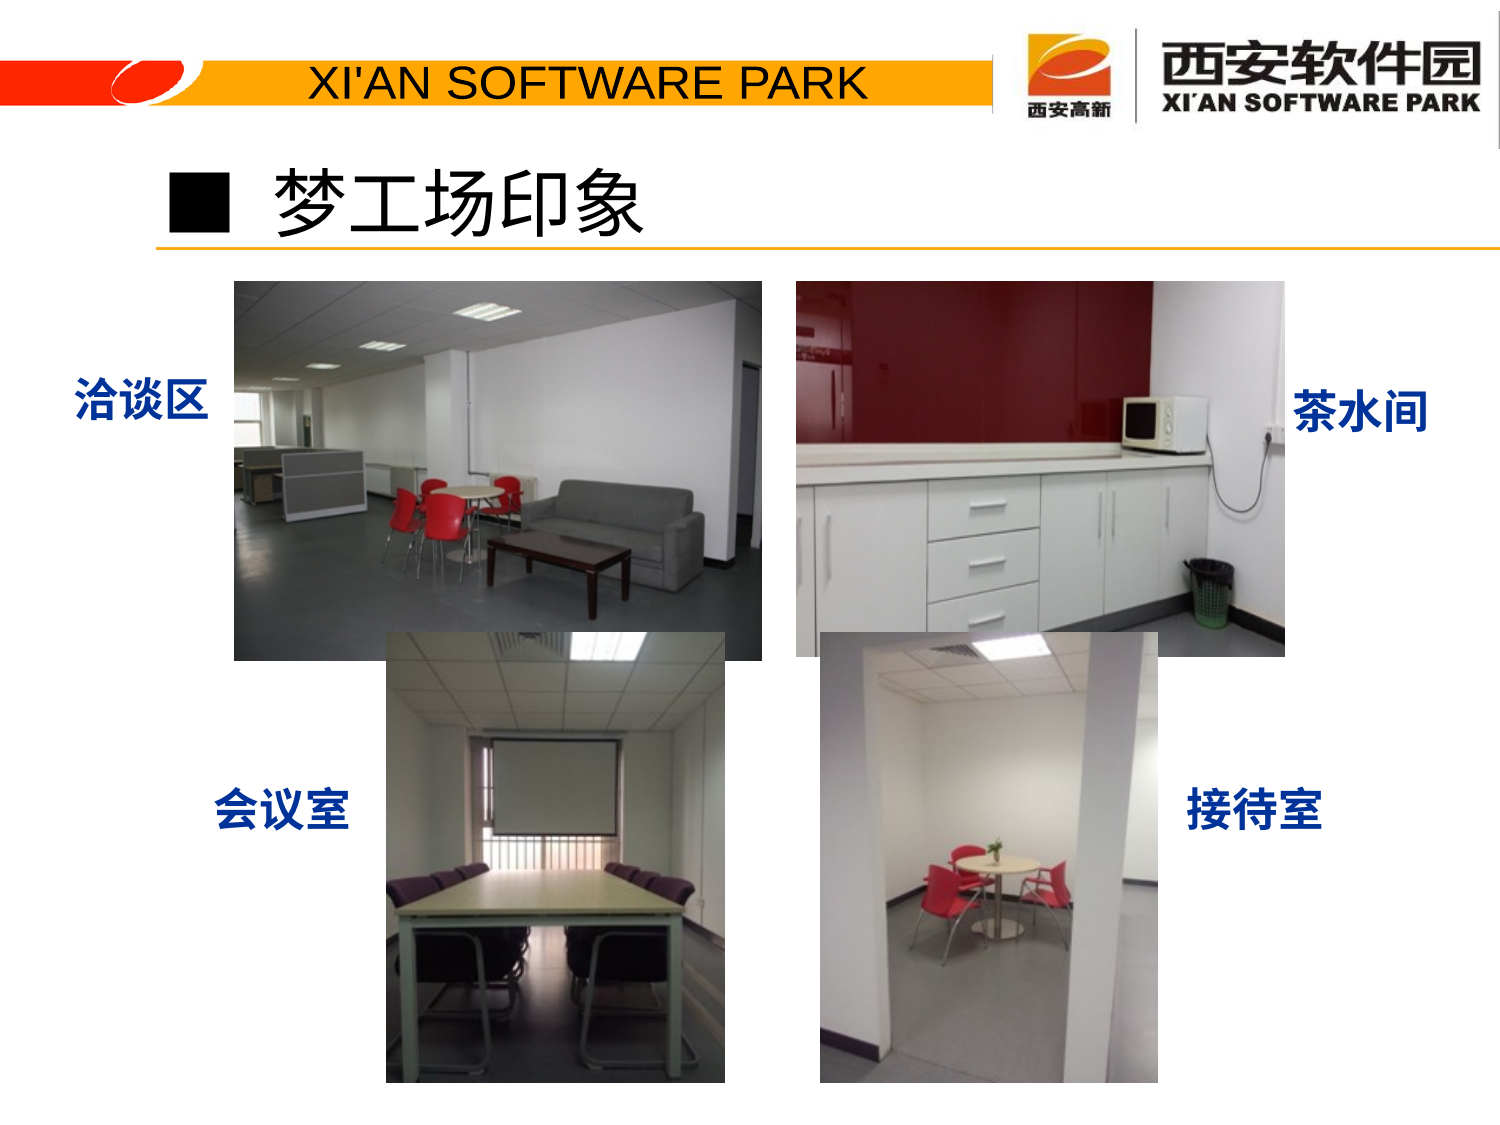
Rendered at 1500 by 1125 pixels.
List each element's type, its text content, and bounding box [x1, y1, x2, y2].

picture [0, 0, 1500, 1083]
text_box 接待室 [1171, 773, 1348, 856]
text_box 洽谈区 [58, 363, 229, 446]
text_box 茶水间 [1288, 375, 1454, 457]
title ■ 梦工场印象 [147, 149, 715, 291]
text_box 会议室 [199, 773, 375, 856]
